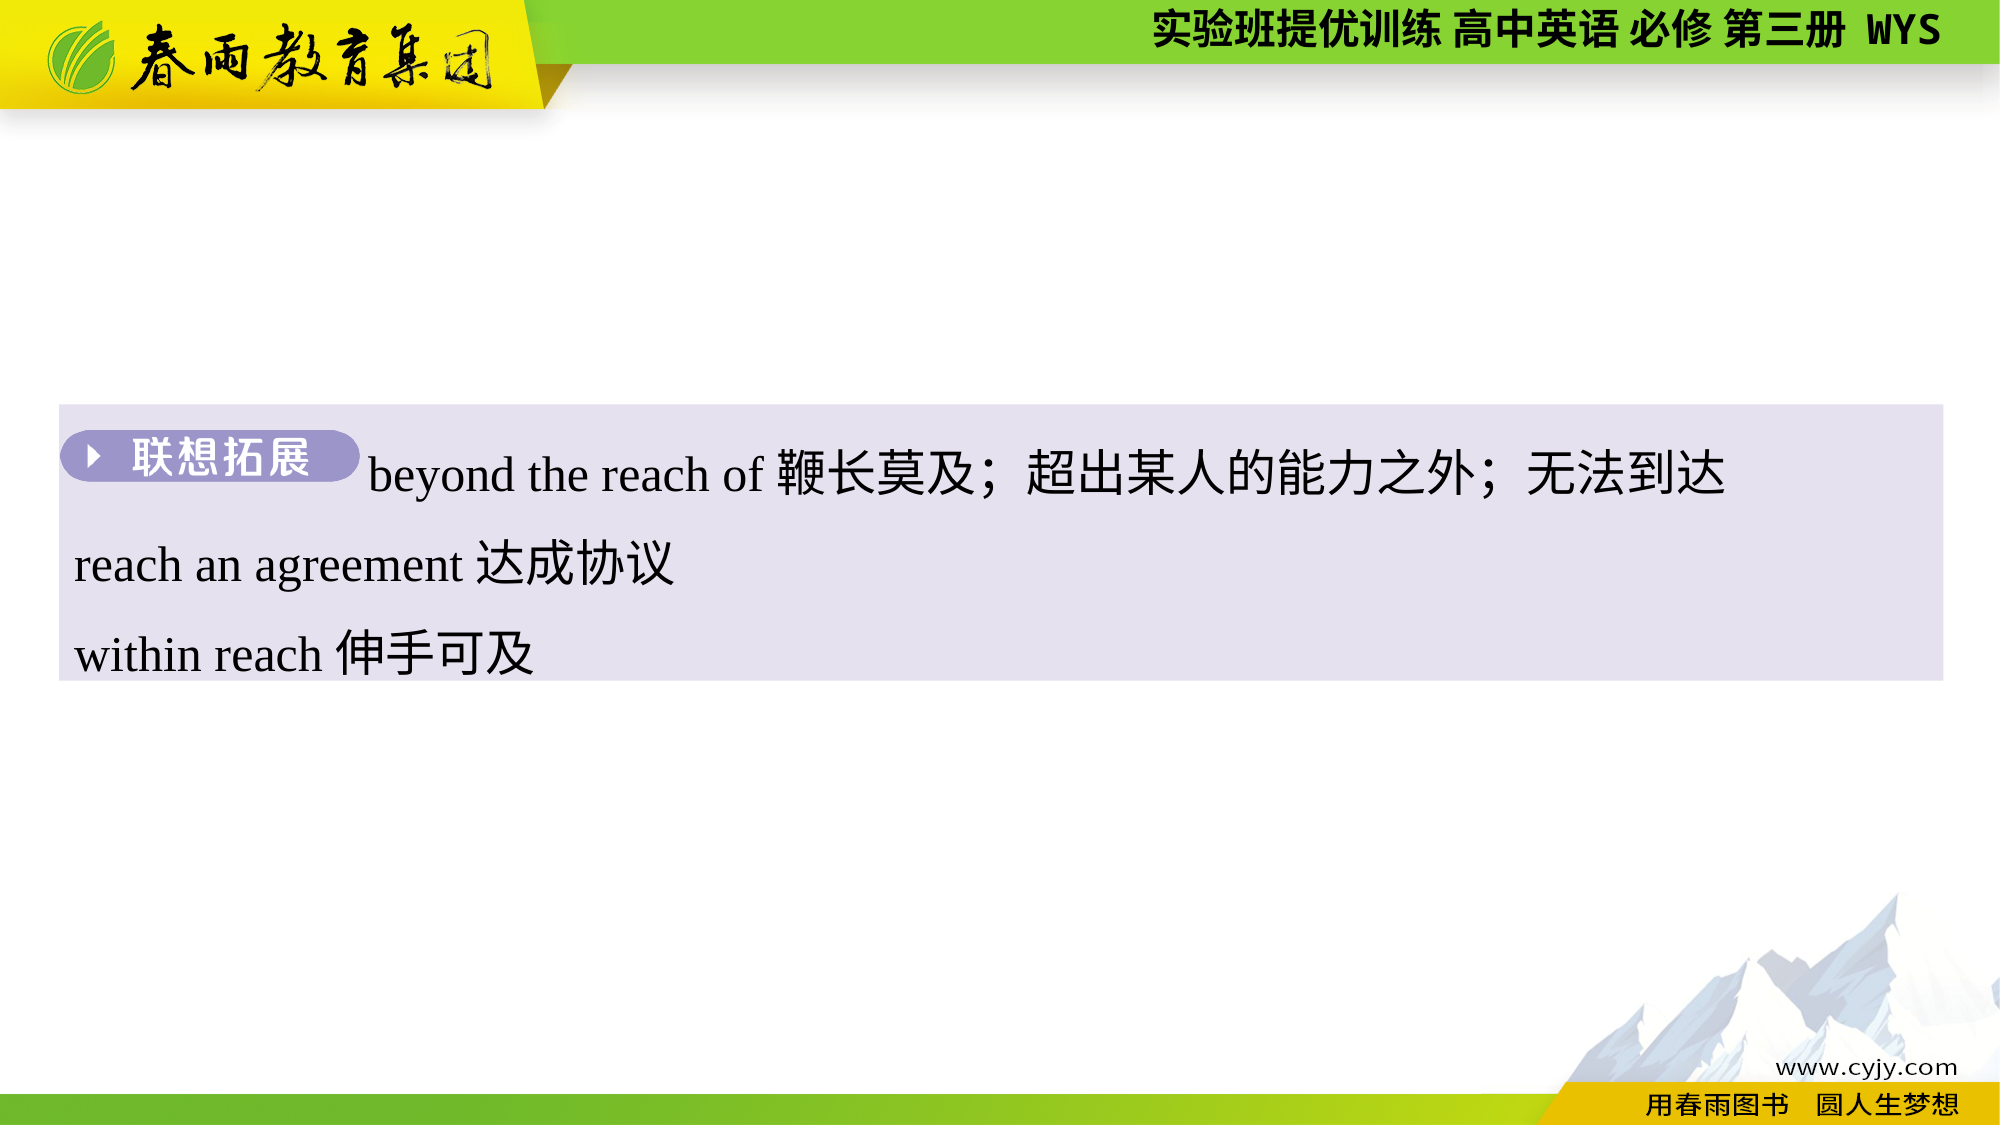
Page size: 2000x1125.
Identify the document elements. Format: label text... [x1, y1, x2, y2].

picture [0, 0, 2000, 1125]
list beyond the reach of鞭长莫及；超出某人的能力之外；无法到达 reach an agreement达成协议 within reach伸手可及 [59, 404, 1944, 681]
